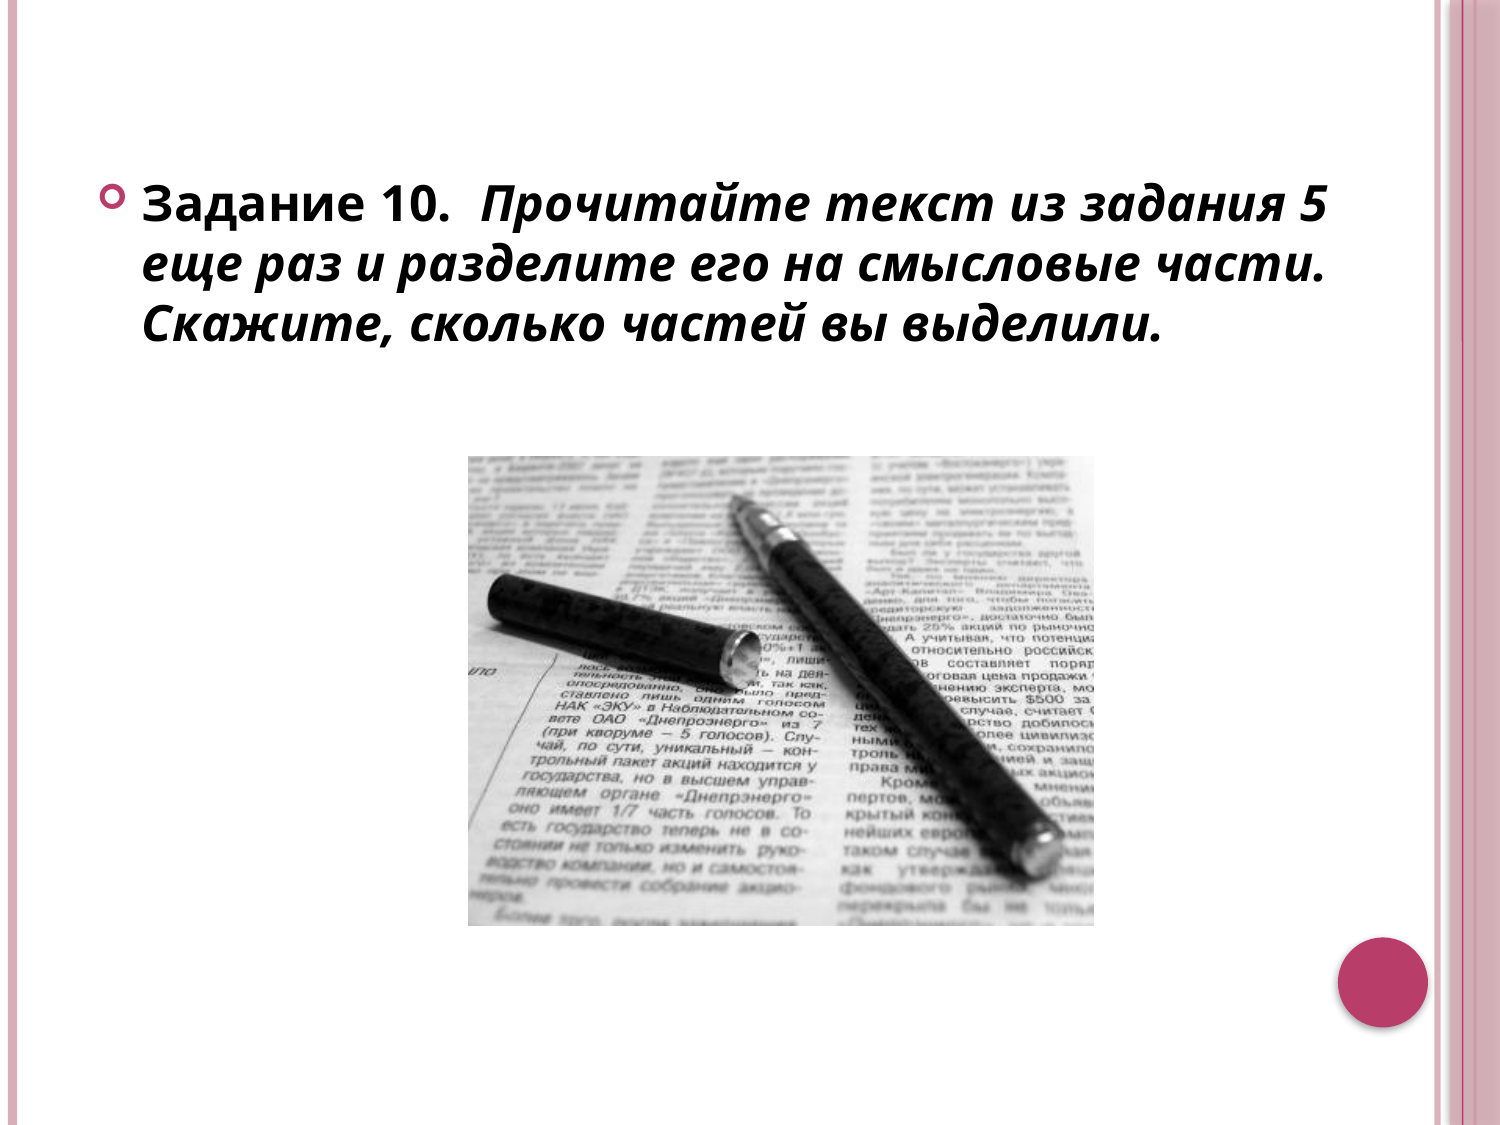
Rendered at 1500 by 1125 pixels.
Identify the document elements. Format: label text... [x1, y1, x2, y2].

list Задание 10. Прочитайте текст из задания 5 еще раз и разделите его на смысловые части. Скажите, сколько частей вы выделили. [82, 164, 1343, 1039]
picture [468, 456, 1095, 927]
